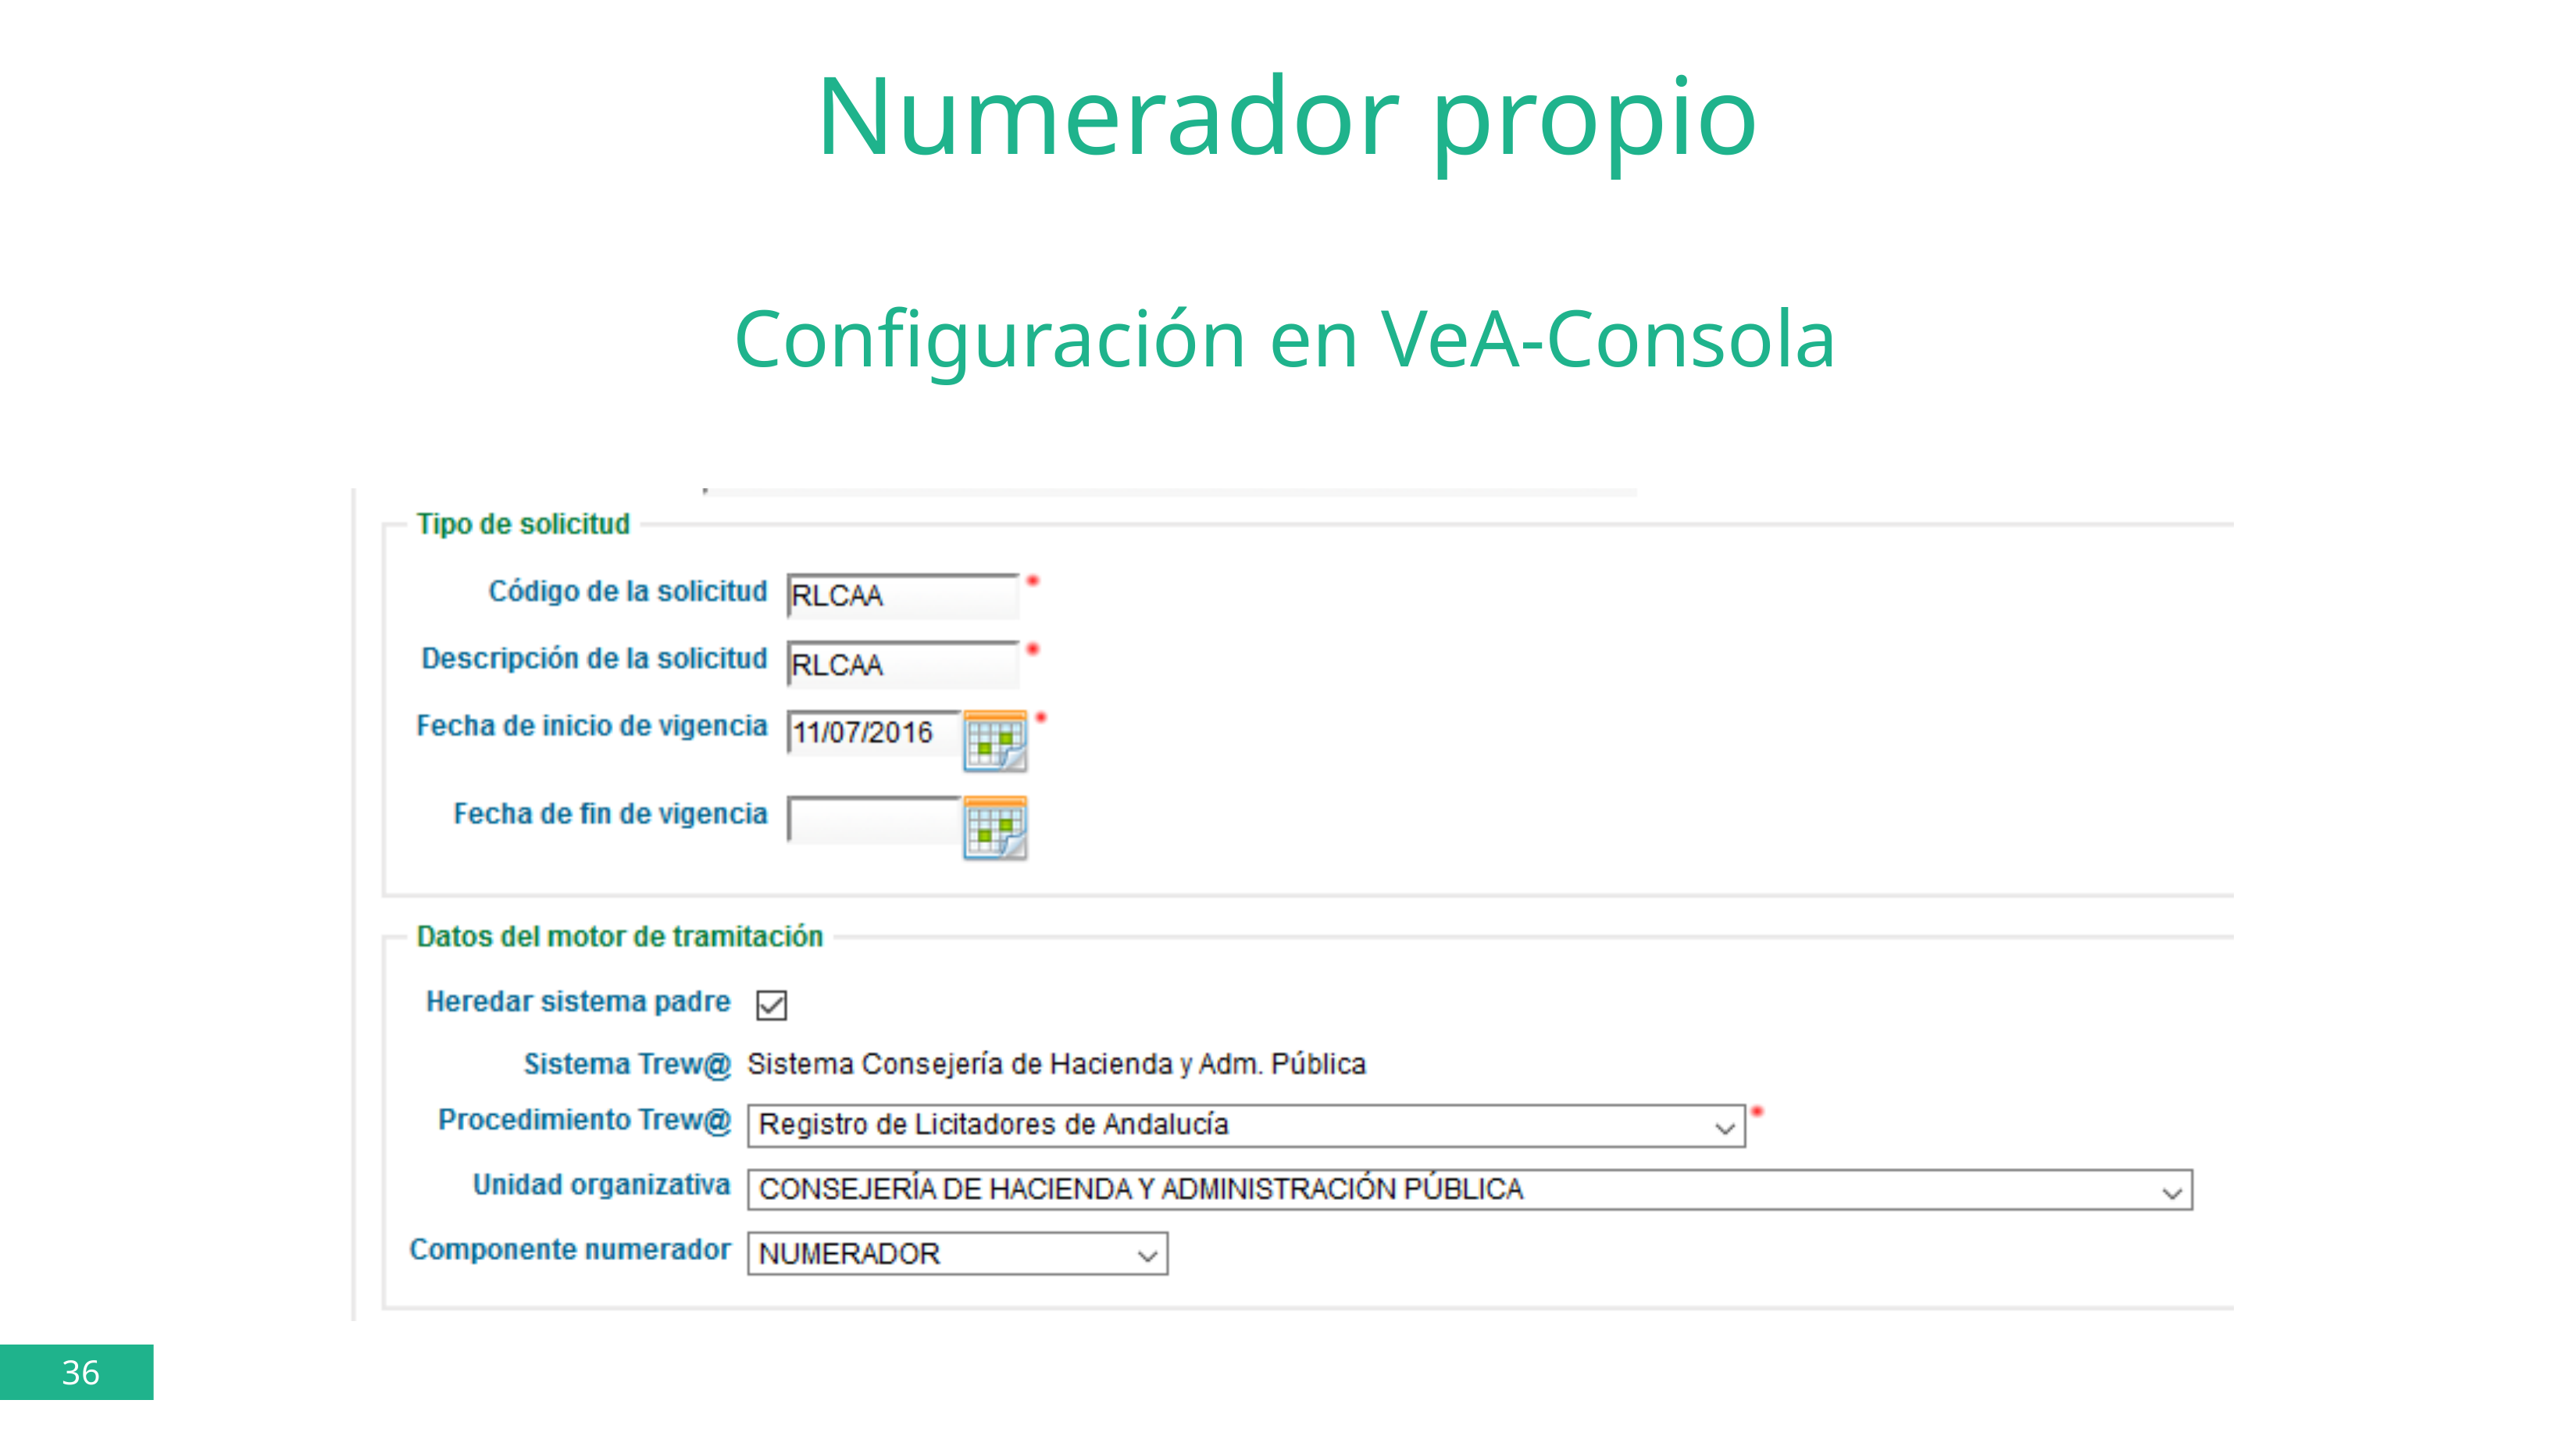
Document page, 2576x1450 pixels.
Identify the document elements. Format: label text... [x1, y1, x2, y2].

text_box [0, 1345, 154, 1400]
text_box Numerador propio [0, 41, 2576, 182]
slide_number 36 [41, 1351, 112, 1394]
text_box Configuración en VeA-Consola [0, 282, 2574, 388]
picture [341, 488, 2235, 1321]
